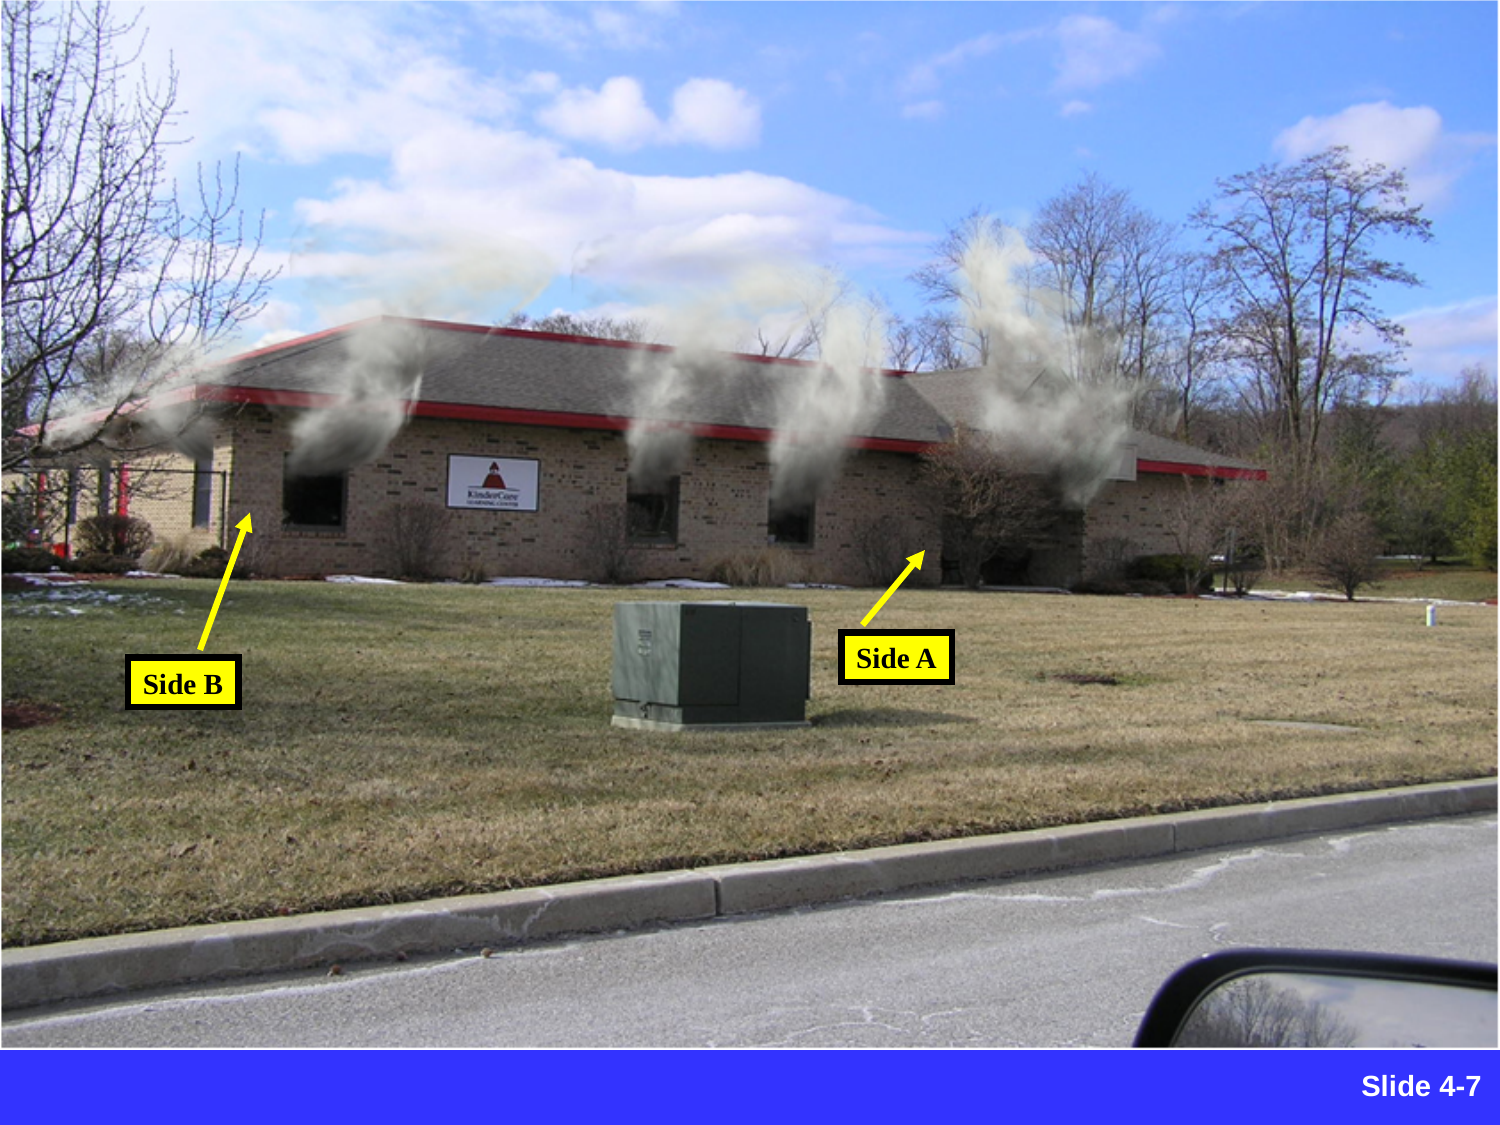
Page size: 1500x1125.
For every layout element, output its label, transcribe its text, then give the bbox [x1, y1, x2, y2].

picture [0, 0, 1500, 1051]
slide_number Slide 4-107 [1146, 1059, 1497, 1125]
